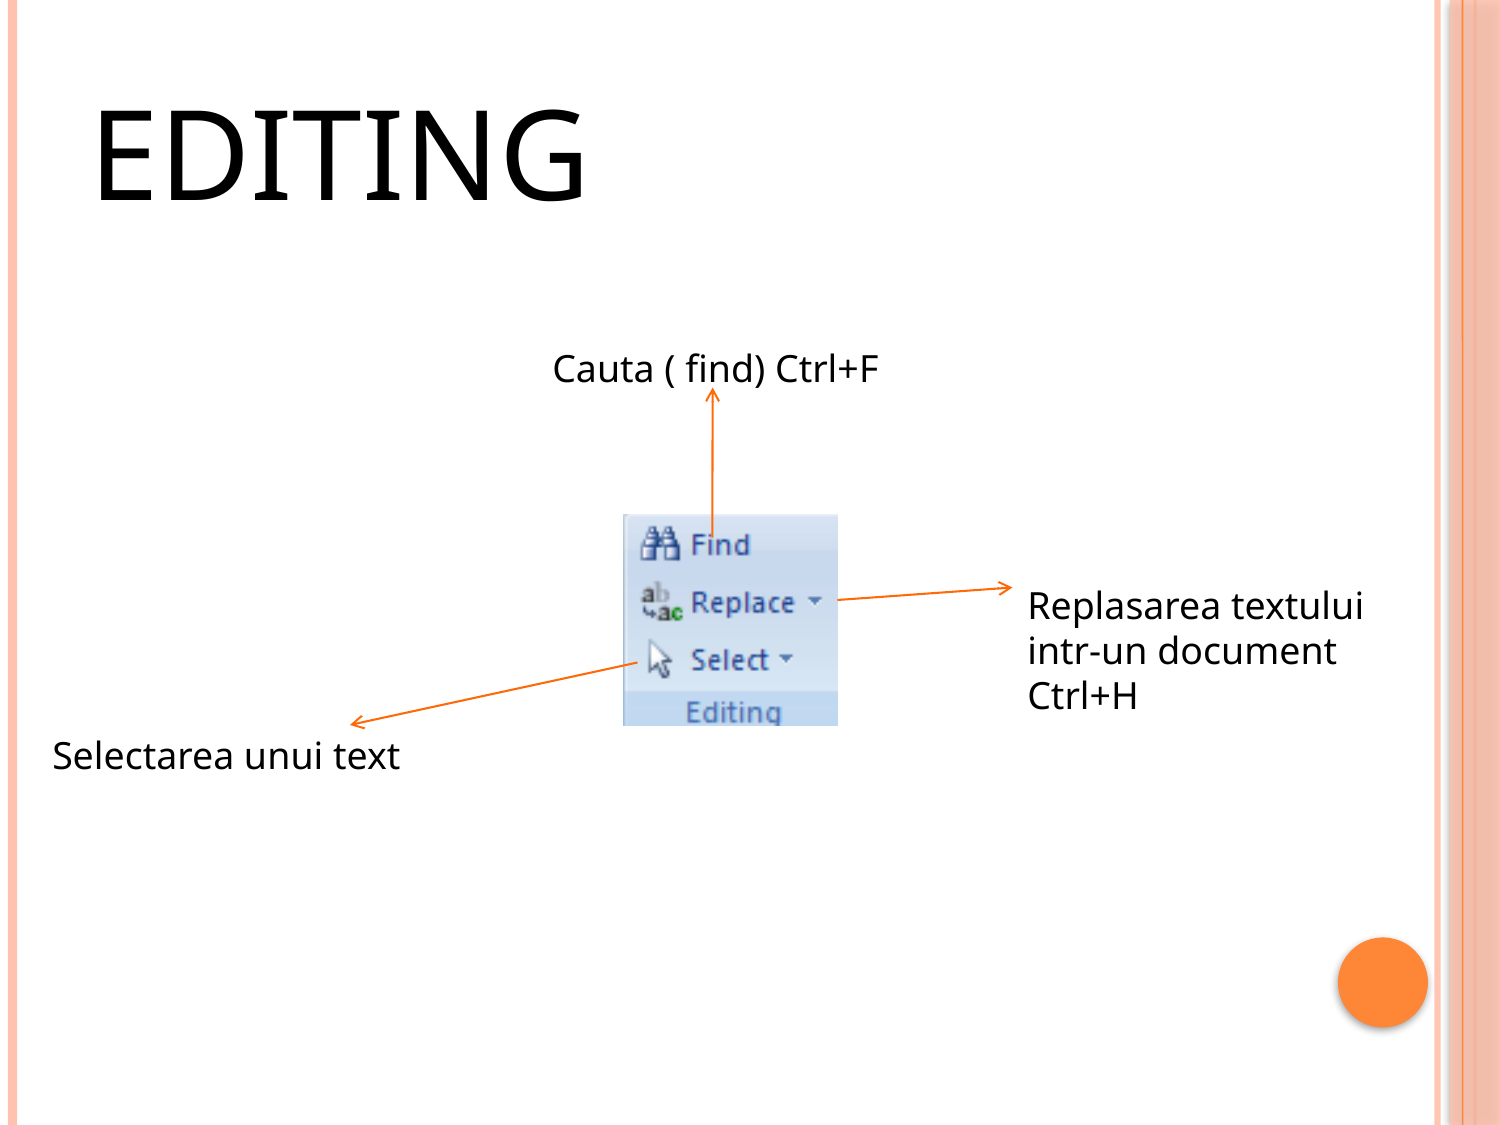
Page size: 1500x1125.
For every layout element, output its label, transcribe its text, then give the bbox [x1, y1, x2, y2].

text_box Cauta ( find) Ctrl+F [537, 337, 1063, 398]
text_box Selectarea unui text [37, 724, 538, 785]
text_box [836, 586, 1013, 601]
text_box Replasarea textului intr-un document Ctrl+H [1012, 574, 1400, 725]
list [622, 513, 838, 727]
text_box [349, 661, 638, 726]
title EDITING [75, 45, 1300, 233]
